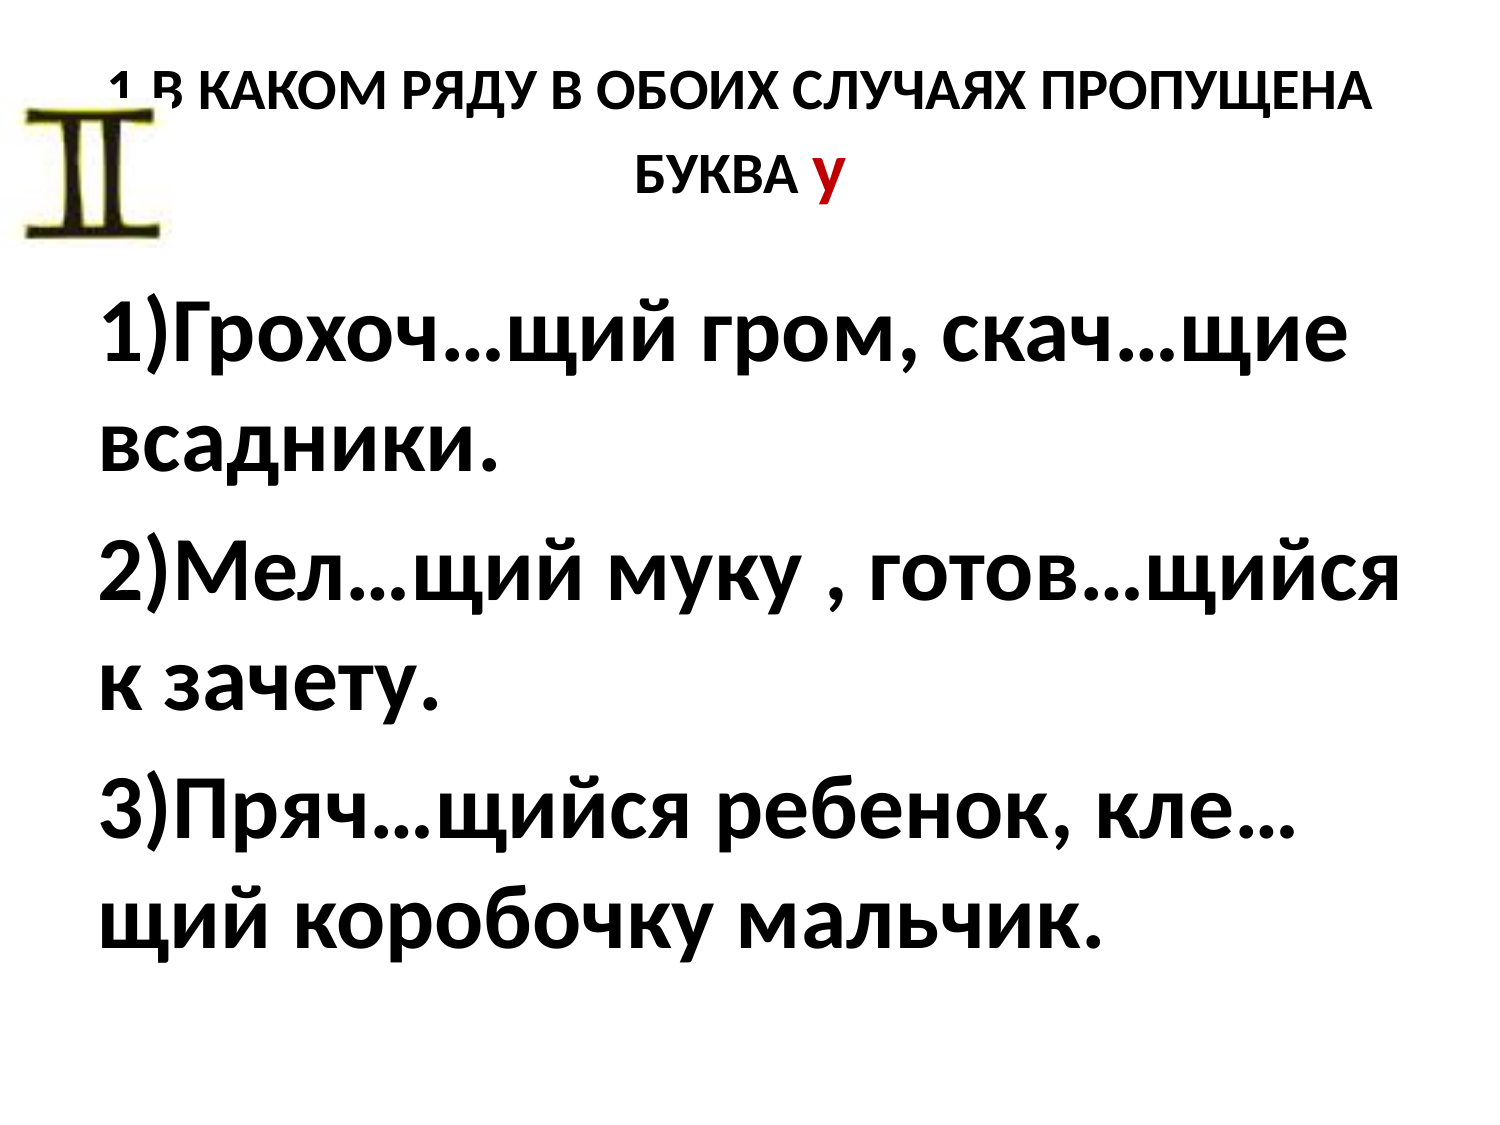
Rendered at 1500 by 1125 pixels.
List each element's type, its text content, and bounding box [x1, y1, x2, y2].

list 1)Грохоч…щий гром, скач…щие всадники. 2)Мел…щий муку , готов…щийся к зачету. 3)Пряч…щийся ребенок, кле…щий коробочку мальчик. [75, 262, 1425, 1005]
picture [0, 98, 172, 248]
title 1.В КАКОМ РЯДУ В ОБОИХ СЛУЧАЯХ ПРОПУЩЕНА БУКВА у [53, 42, 1428, 216]
